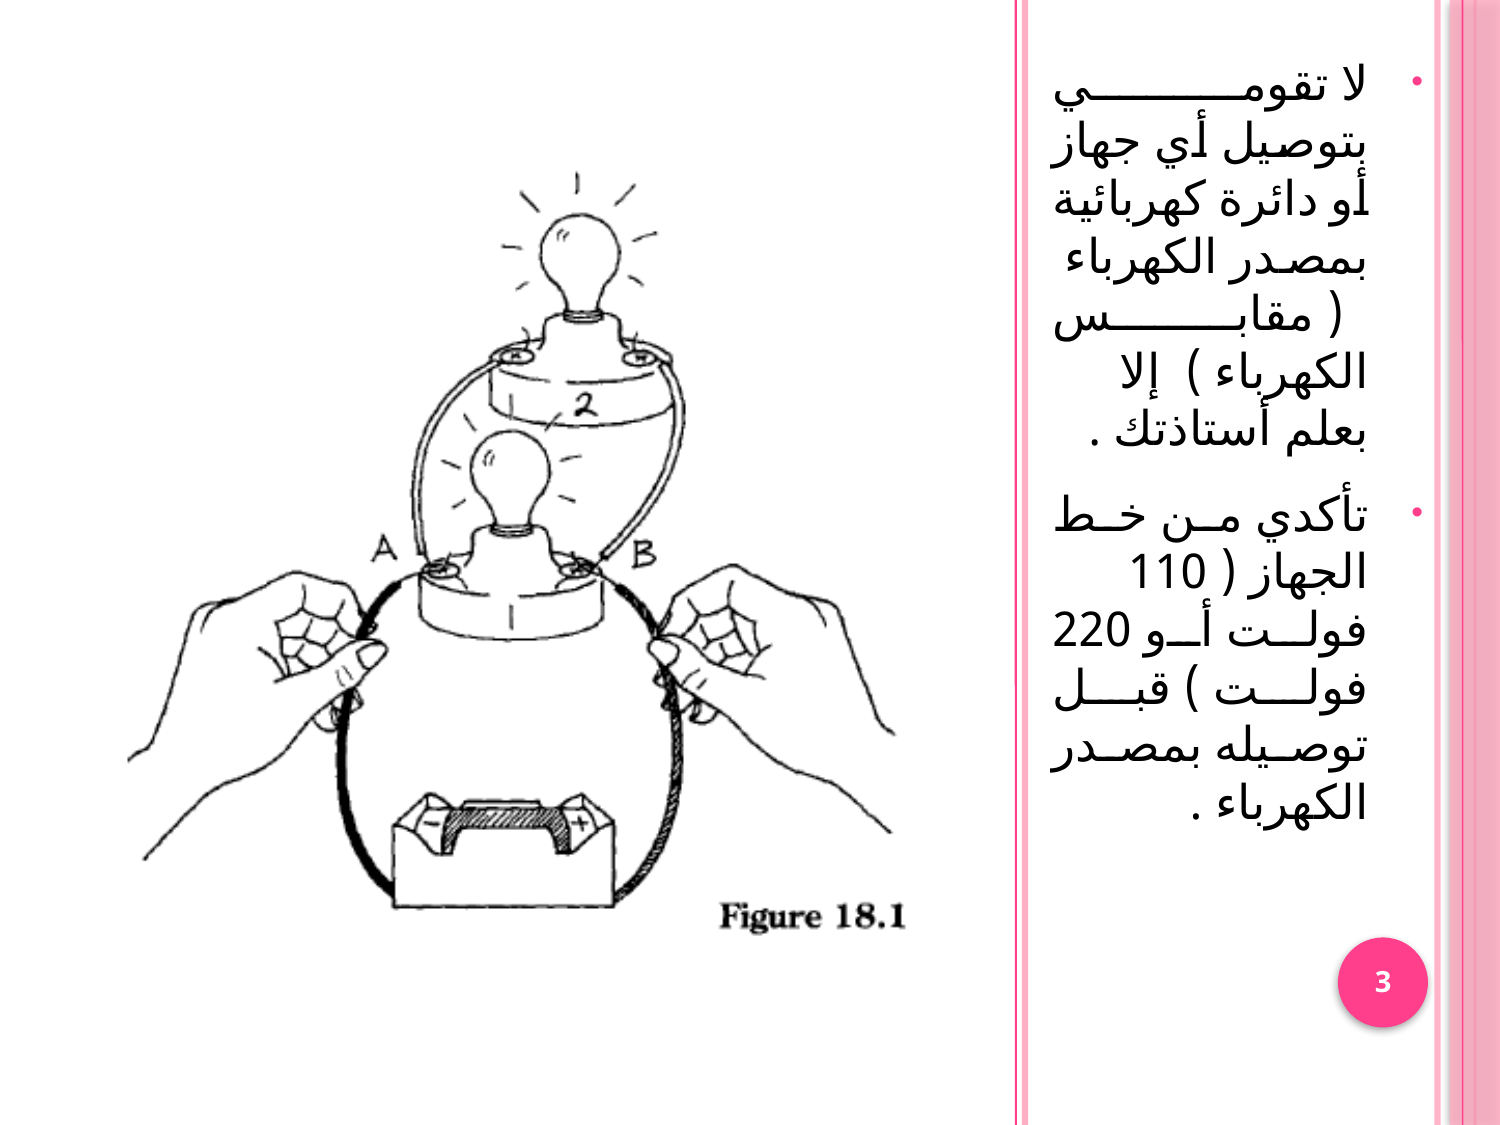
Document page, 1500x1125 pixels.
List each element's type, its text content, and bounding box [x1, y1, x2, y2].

slide_number 3 [1333, 940, 1434, 1027]
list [123, 124, 911, 938]
list لا تقومي بتوصيل أي جهاز أو دائرة كهربائية بمصدر الكهرباء ( مقابس الكهرباء ) إلا بعلم أستاذتك . تأكدي من خط الجهاز ( 110 فولت أو 220 فولت ) قبل توصيله بمصدر الكهرباء . [1037, 45, 1438, 900]
